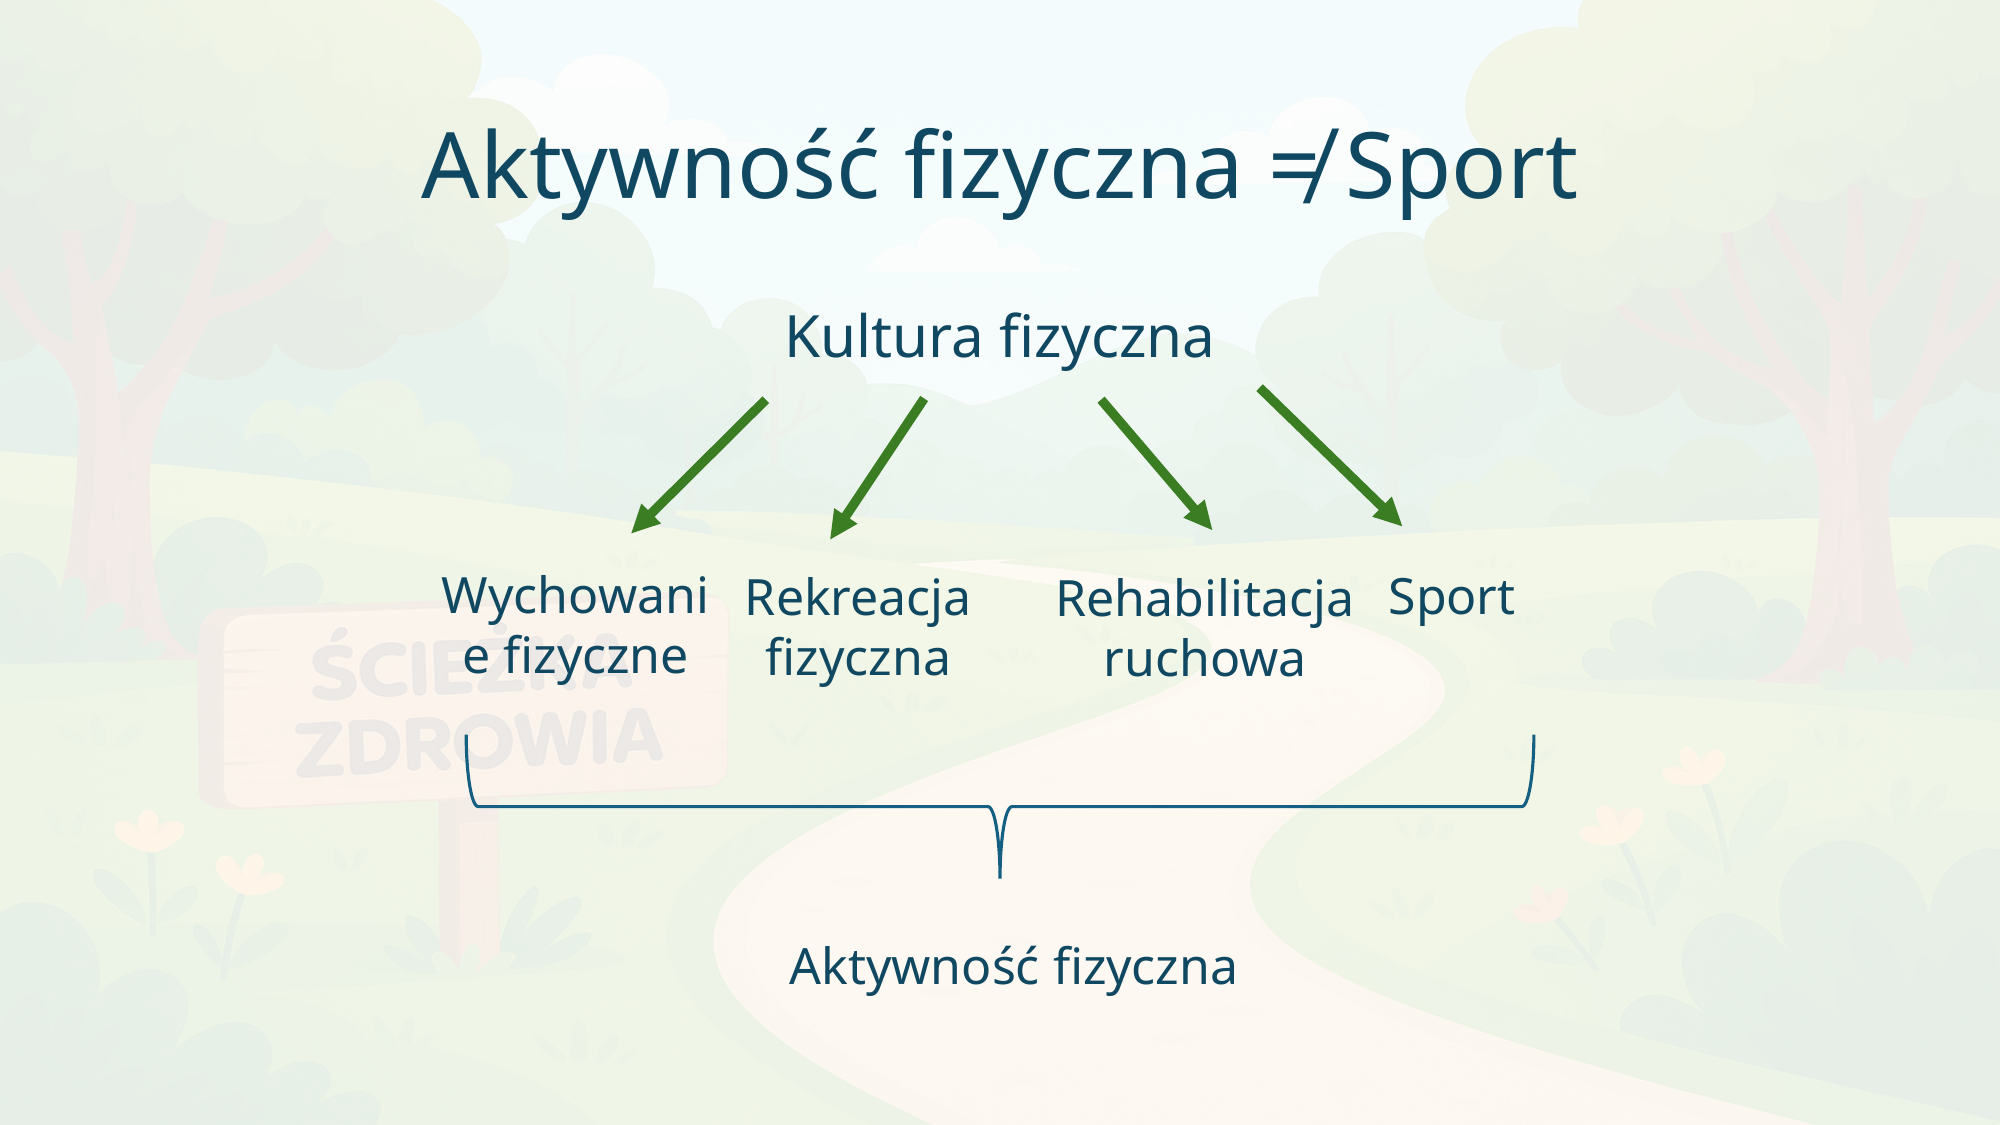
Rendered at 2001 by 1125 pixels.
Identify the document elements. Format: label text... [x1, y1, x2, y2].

title Aktywność fizyczna ≠ Sport [137, 59, 1863, 278]
text_box Aktywność fizyczna [774, 927, 1257, 1002]
text_box Rekreacja fizyczna [703, 558, 1014, 693]
text_box Rehabilitacja ruchowa [1038, 559, 1372, 695]
text_box Wychowanie fizyczne [420, 555, 731, 691]
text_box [1100, 399, 1213, 531]
list Kultura fizyczna [137, 299, 1863, 1086]
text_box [829, 397, 925, 540]
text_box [1259, 387, 1403, 527]
text_box [464, 734, 1536, 879]
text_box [630, 399, 767, 534]
text_box Sport [1296, 556, 1608, 632]
